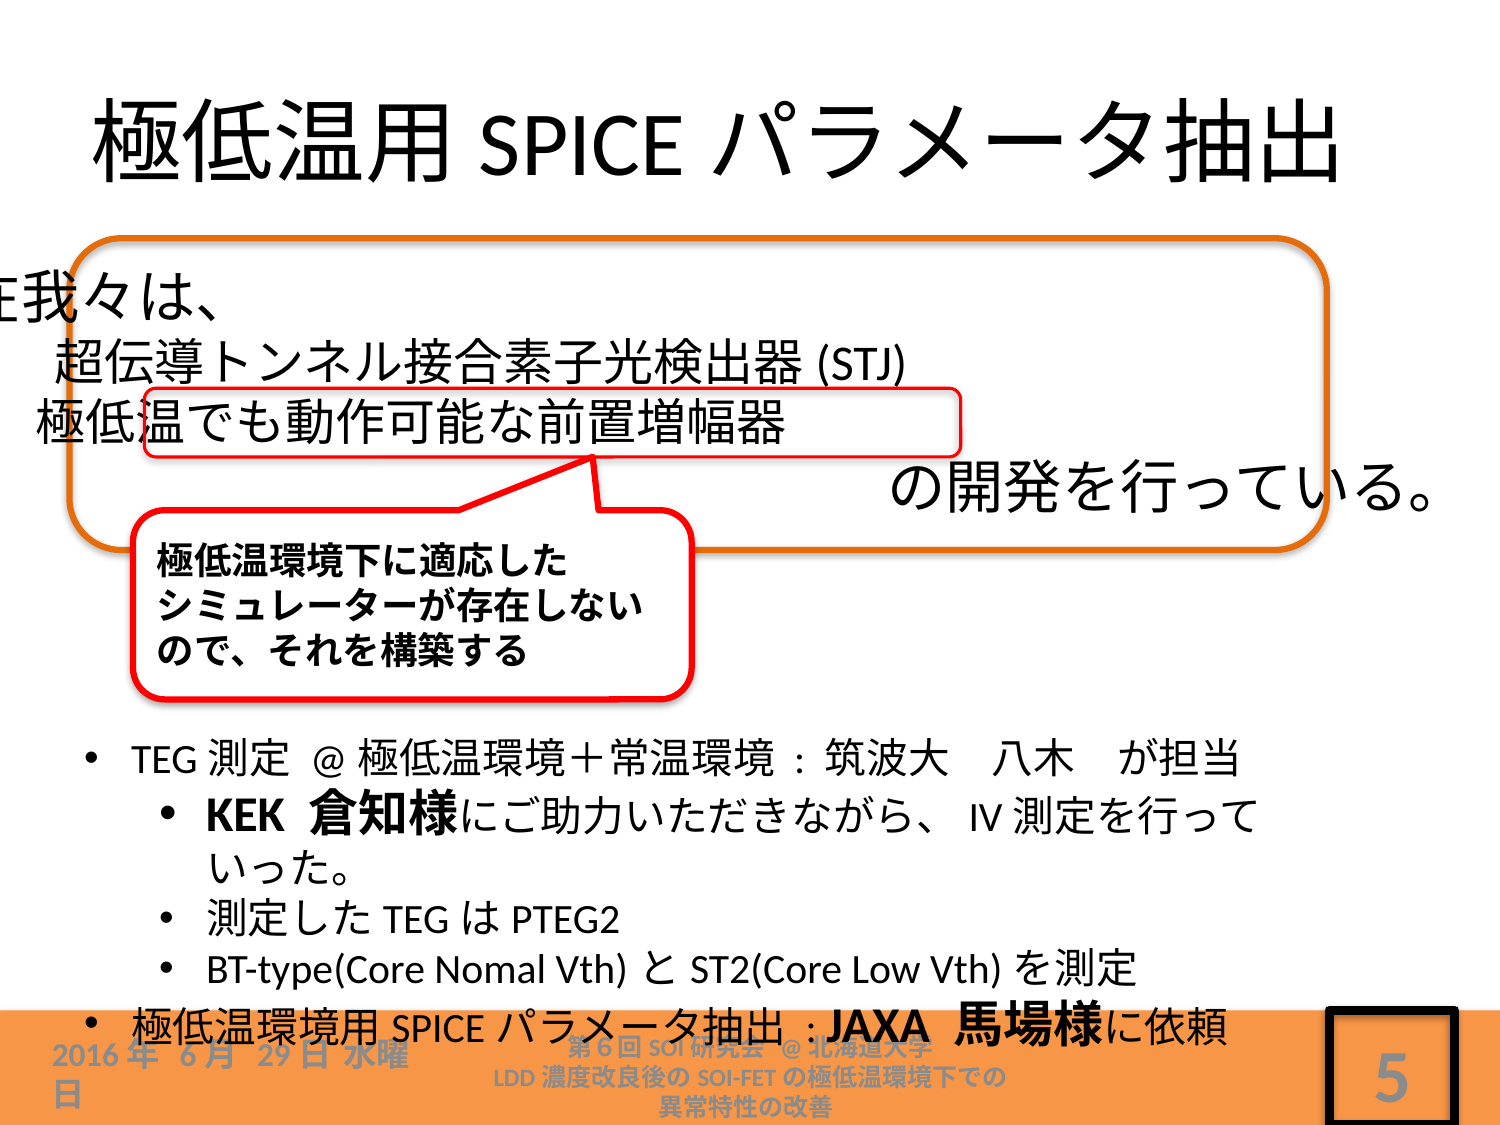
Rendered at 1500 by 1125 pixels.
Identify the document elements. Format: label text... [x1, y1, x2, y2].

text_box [74, 252, 1297, 531]
title 極低温用SPICEパラメータ抽出 [75, 45, 1425, 233]
text_box [86, 237, 1328, 551]
text_box TEG測定 @極低温環境＋常温環境 : 筑波大 八木 が担当 KEK 倉知様にご助力いただきながら、IV測定を行っていった。 測定したTEGはPTEG2 BT-type(Core Nomal Vth)とST2(Core Low Vth)を測定 極低温環境用SPICEパラメータ抽出 : JAXA 馬場様に依頼 [69, 724, 1309, 1060]
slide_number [36, 1042, 395, 1103]
slide_number 5 [1308, 1042, 1476, 1103]
text_box 極低温環境下に適応した シミュレーターが存在しないので、それを構築する [132, 538, 693, 701]
footer 第６回SOI研究会 @北海道大学 LDD濃度改良後のSOI-FETの極低温環境下での 異常特性の改善 [395, 1060, 1107, 1125]
